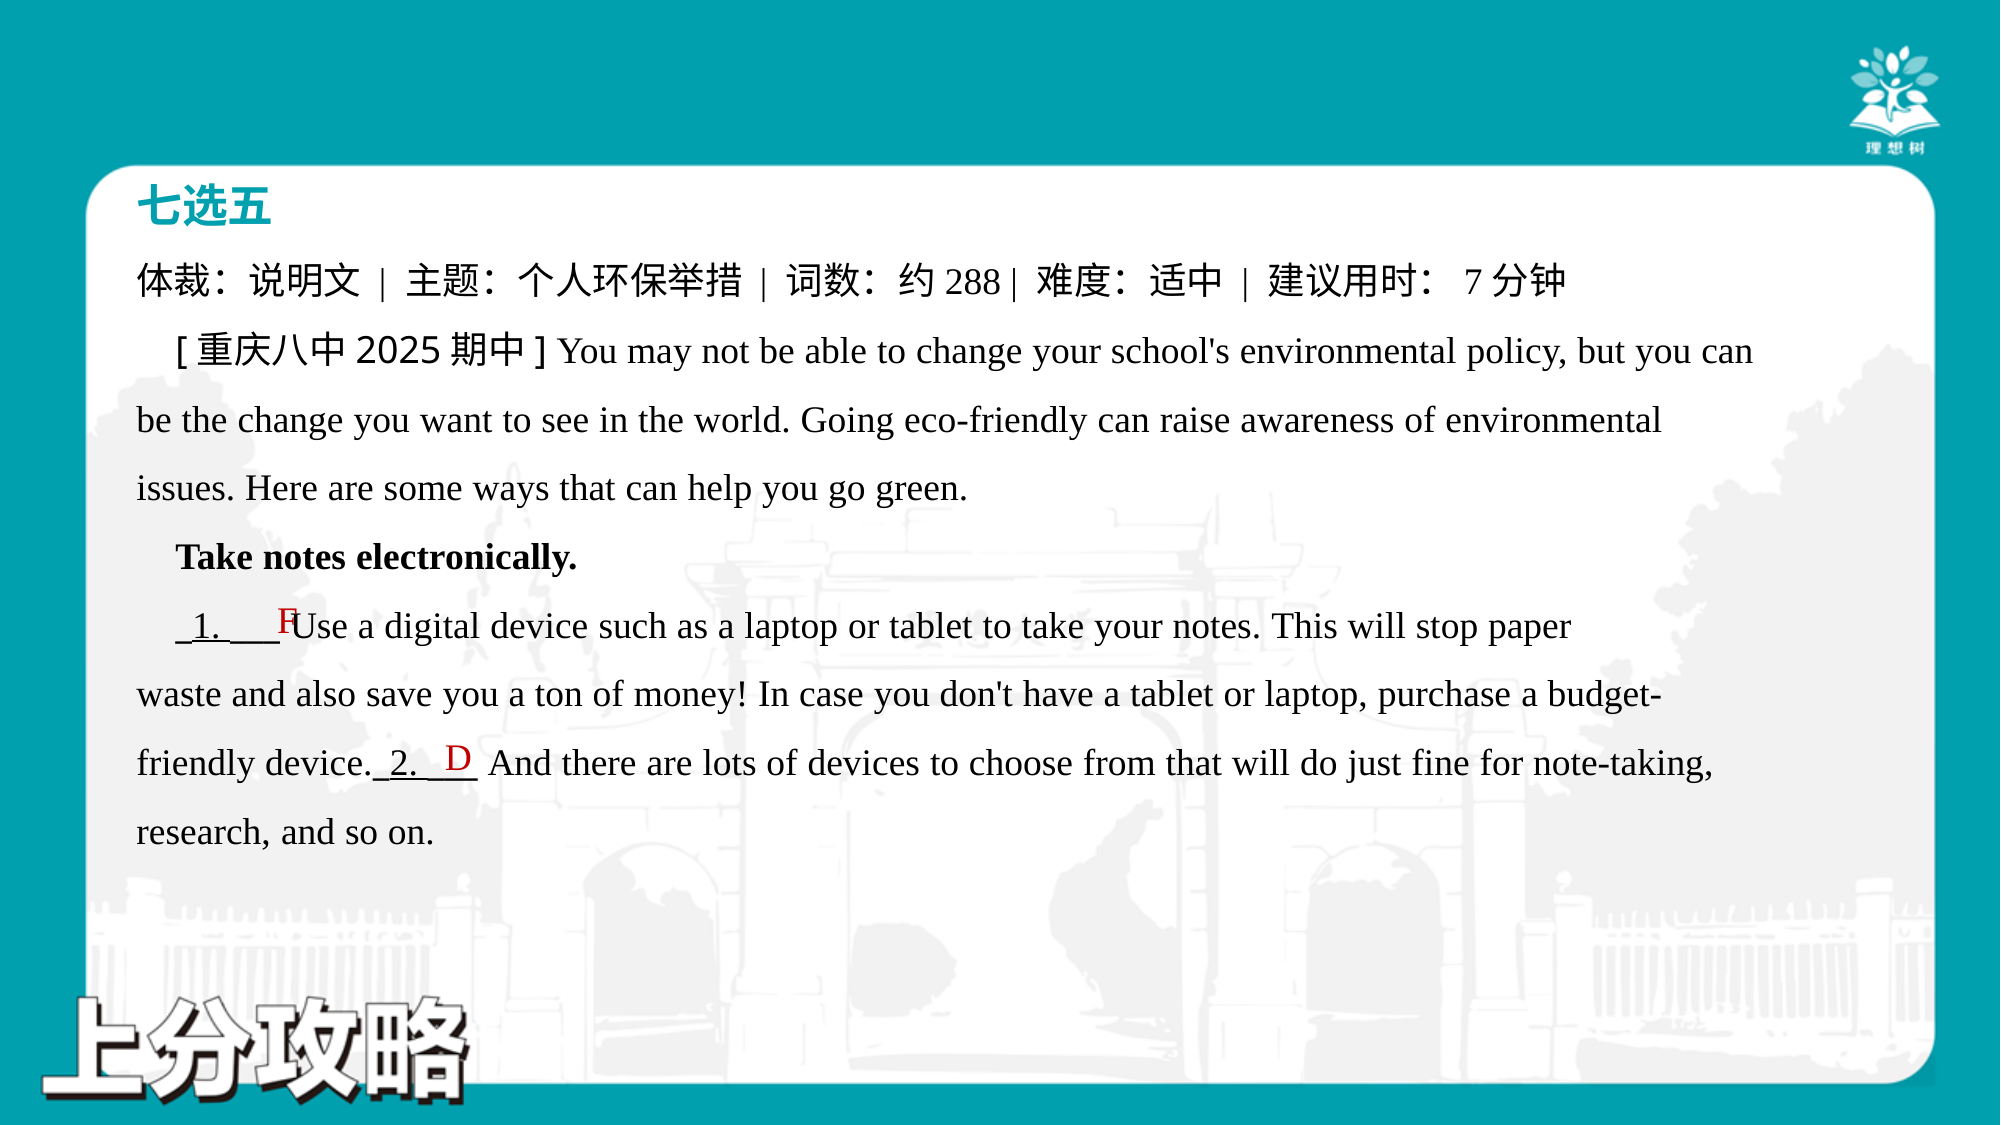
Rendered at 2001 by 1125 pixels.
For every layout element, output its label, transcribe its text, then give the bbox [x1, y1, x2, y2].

text_box D [431, 709, 486, 771]
text_box 体裁：说明文 | 主题：个人环保举措 | 词数：约288 | 难度：适中 | 建议用时：7分钟 [重庆八中2025期中] You may not be able to change your school's environmental policy, but you can be the change you want to see in the world. Going eco-friendly can raise awareness of environmental issues. Here are some ways that can help you go green. Take notes electronically. _1. ___ Use a digital device such as a laptop or tablet to take your notes. This will stop paper waste and also save you a ton of money! In case you don't have a tablet or laptop, purchase a budget- friendly device._2. ___ And there are lots of devices to choose from that will do just fine for note-taking, research, and so on. [136, 233, 1865, 852]
text_box F [263, 572, 312, 634]
text_box 七选五 [136, 176, 1865, 232]
picture [0, 0, 2000, 1125]
